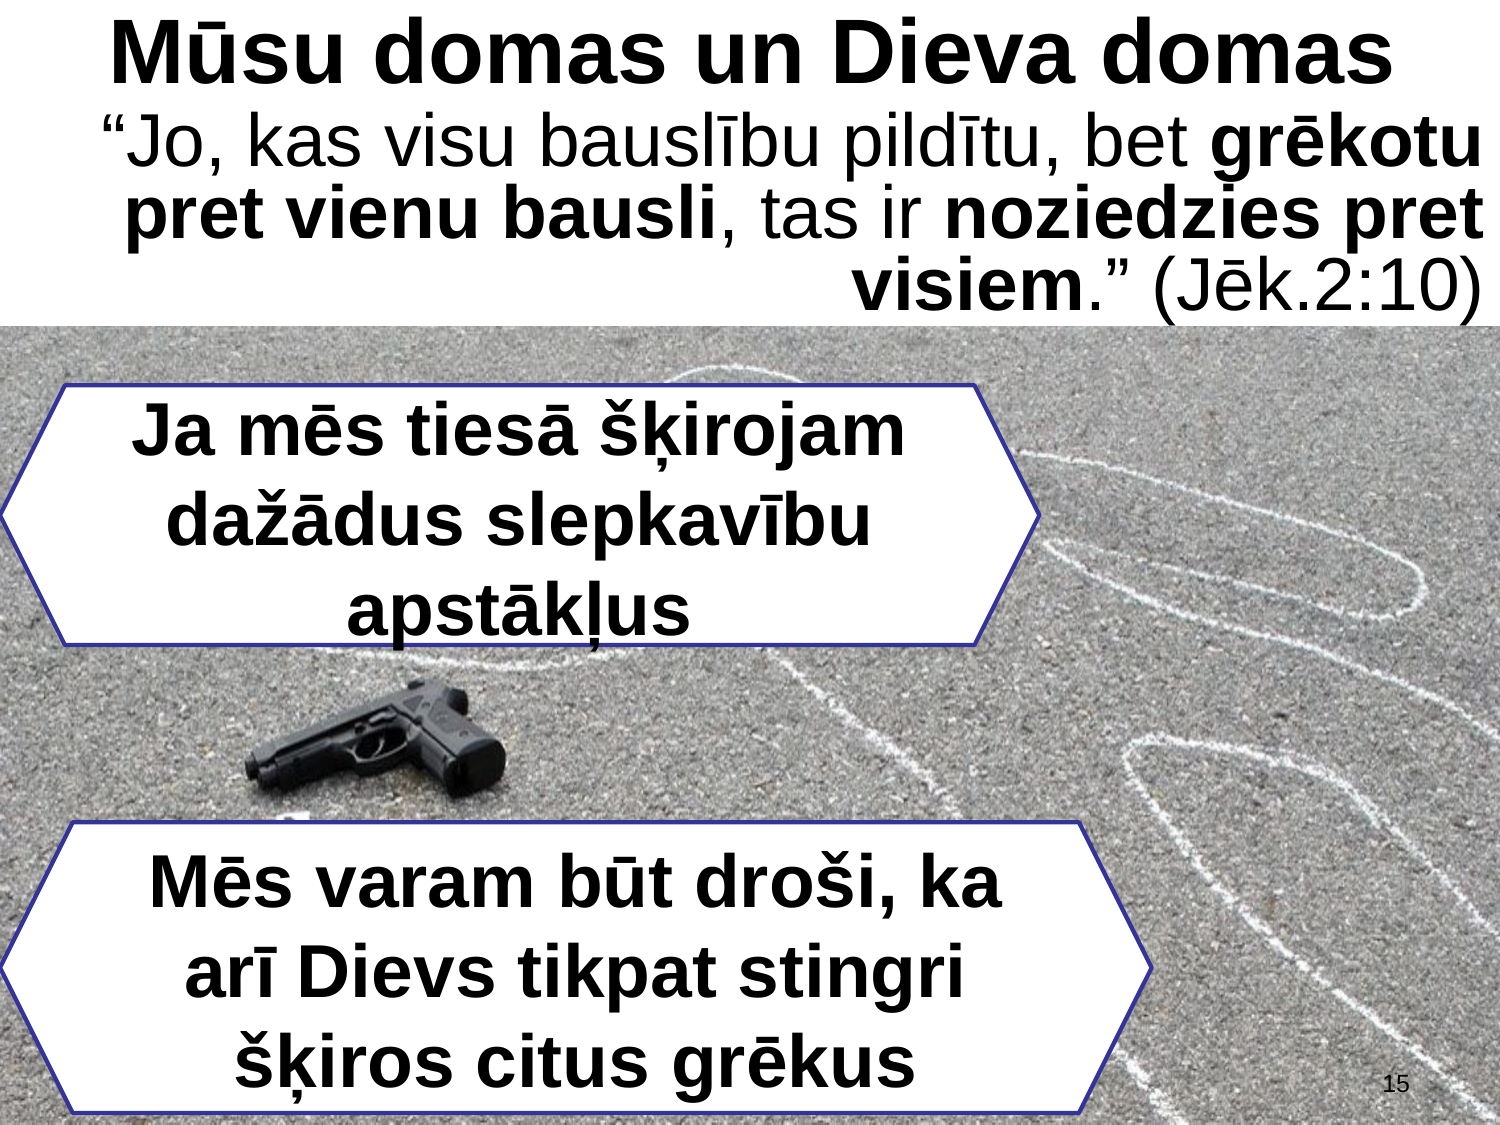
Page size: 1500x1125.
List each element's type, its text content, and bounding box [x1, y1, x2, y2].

text_box “Jo, kas visu bauslību pildītu, bet grēkotu pret vienu bausli, tas ir noziedzies pret visiem.” (Jēk.2:10) [0, 101, 1500, 303]
picture [0, 326, 1500, 1125]
title Mūsu domas un Dieva domas [64, 13, 1442, 80]
